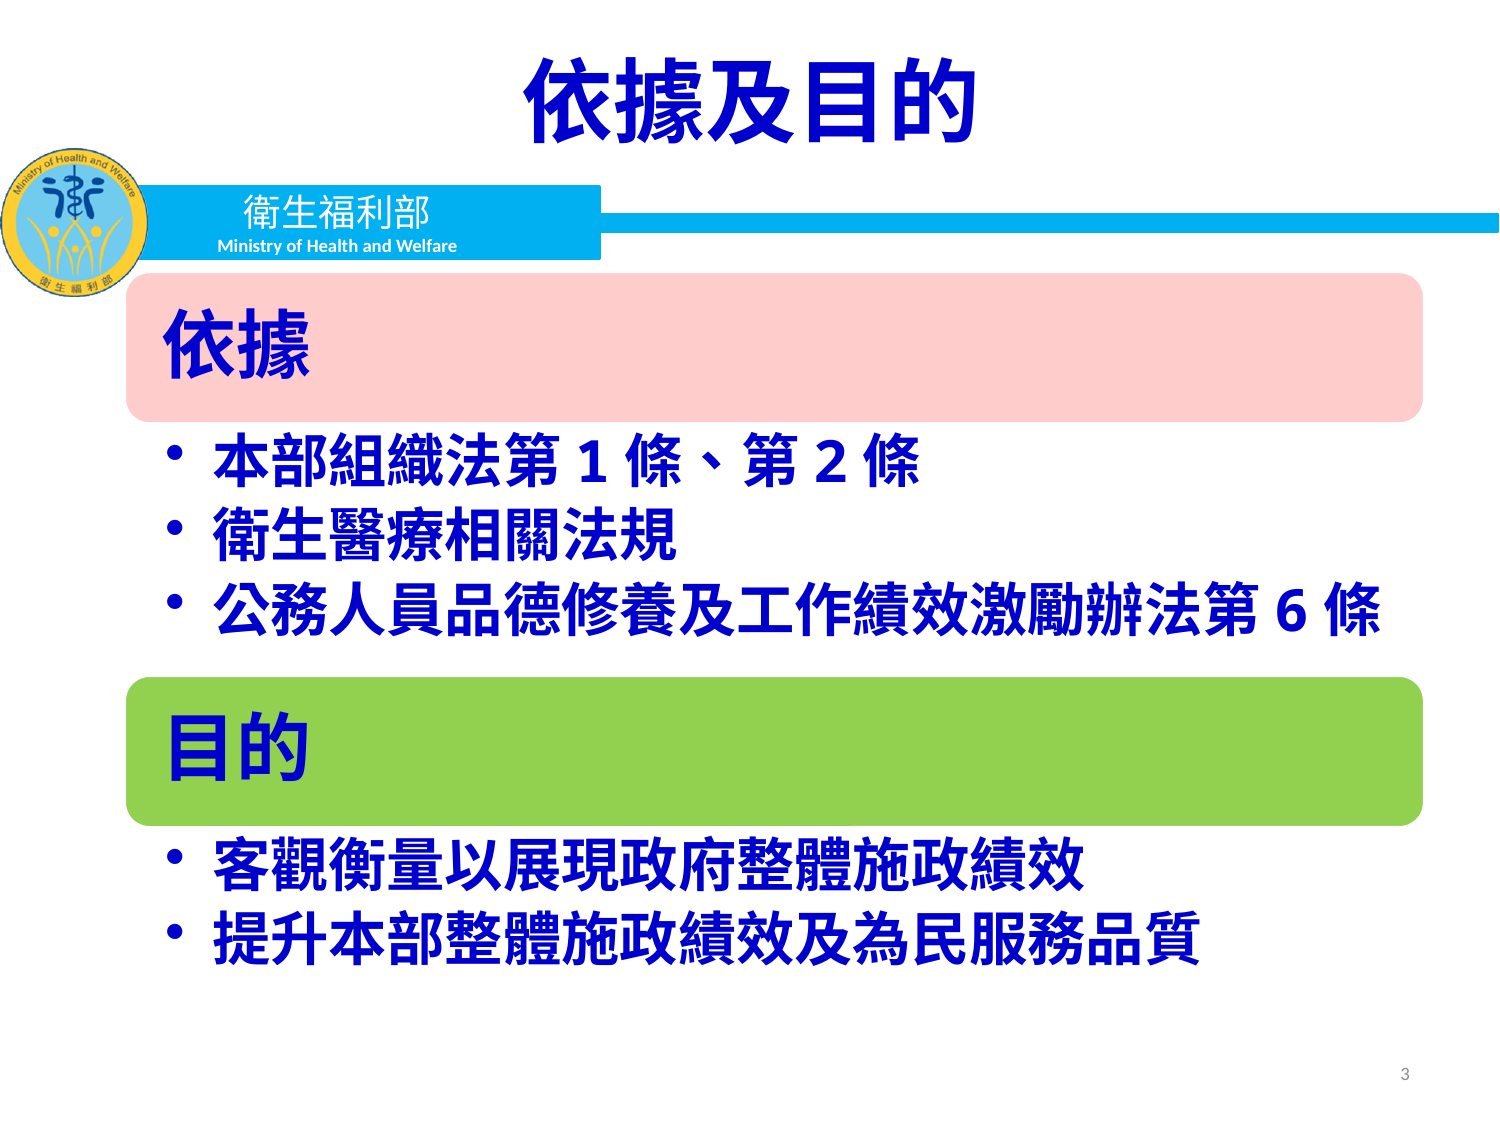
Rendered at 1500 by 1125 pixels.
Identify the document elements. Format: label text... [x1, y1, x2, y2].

slide_number 3 [1074, 1042, 1425, 1103]
title 依據及目的 [75, 4, 1426, 192]
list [123, 262, 1426, 1006]
picture [0, 148, 148, 297]
